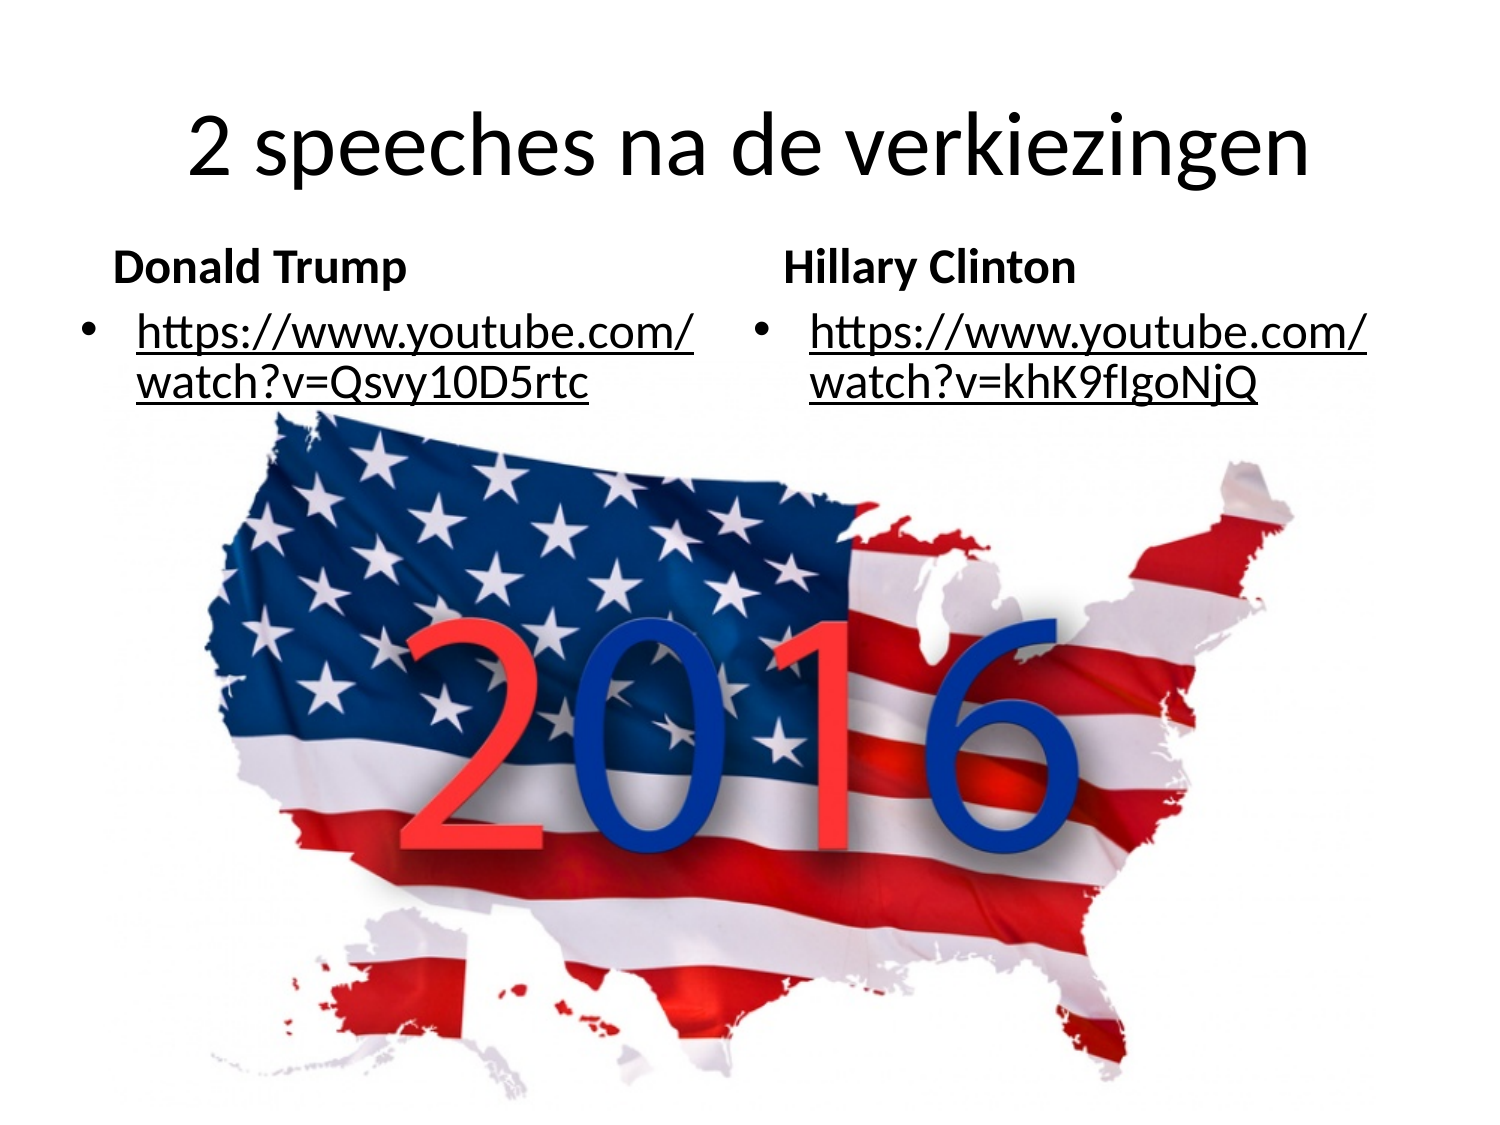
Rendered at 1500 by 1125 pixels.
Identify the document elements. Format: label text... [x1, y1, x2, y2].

title 2 speeches na de verkiezingen [75, 45, 1425, 233]
list Donald Trump [97, 196, 761, 302]
list https://www.youtube.com/watch?v=khK9fIgoNjQ [738, 290, 1402, 939]
picture [102, 361, 1377, 1111]
list https://www.youtube.com/watch?v=Qsvy10D5rtc [64, 290, 728, 939]
list Hillary Clinton [768, 196, 1432, 302]
